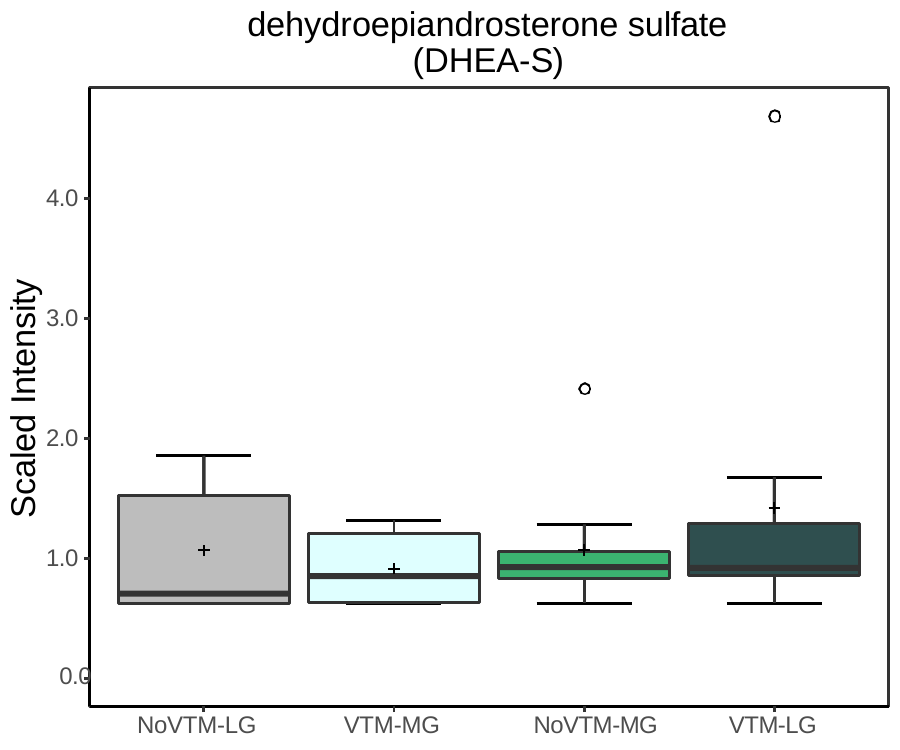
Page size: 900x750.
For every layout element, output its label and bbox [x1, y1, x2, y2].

text_box [83, 86, 891, 738]
text_box [44, 180, 82, 212]
slide_number [134, 713, 290, 750]
text_box [44, 540, 82, 572]
footer [57, 661, 95, 750]
text_box [1, 274, 82, 521]
title [245, 0, 733, 86]
